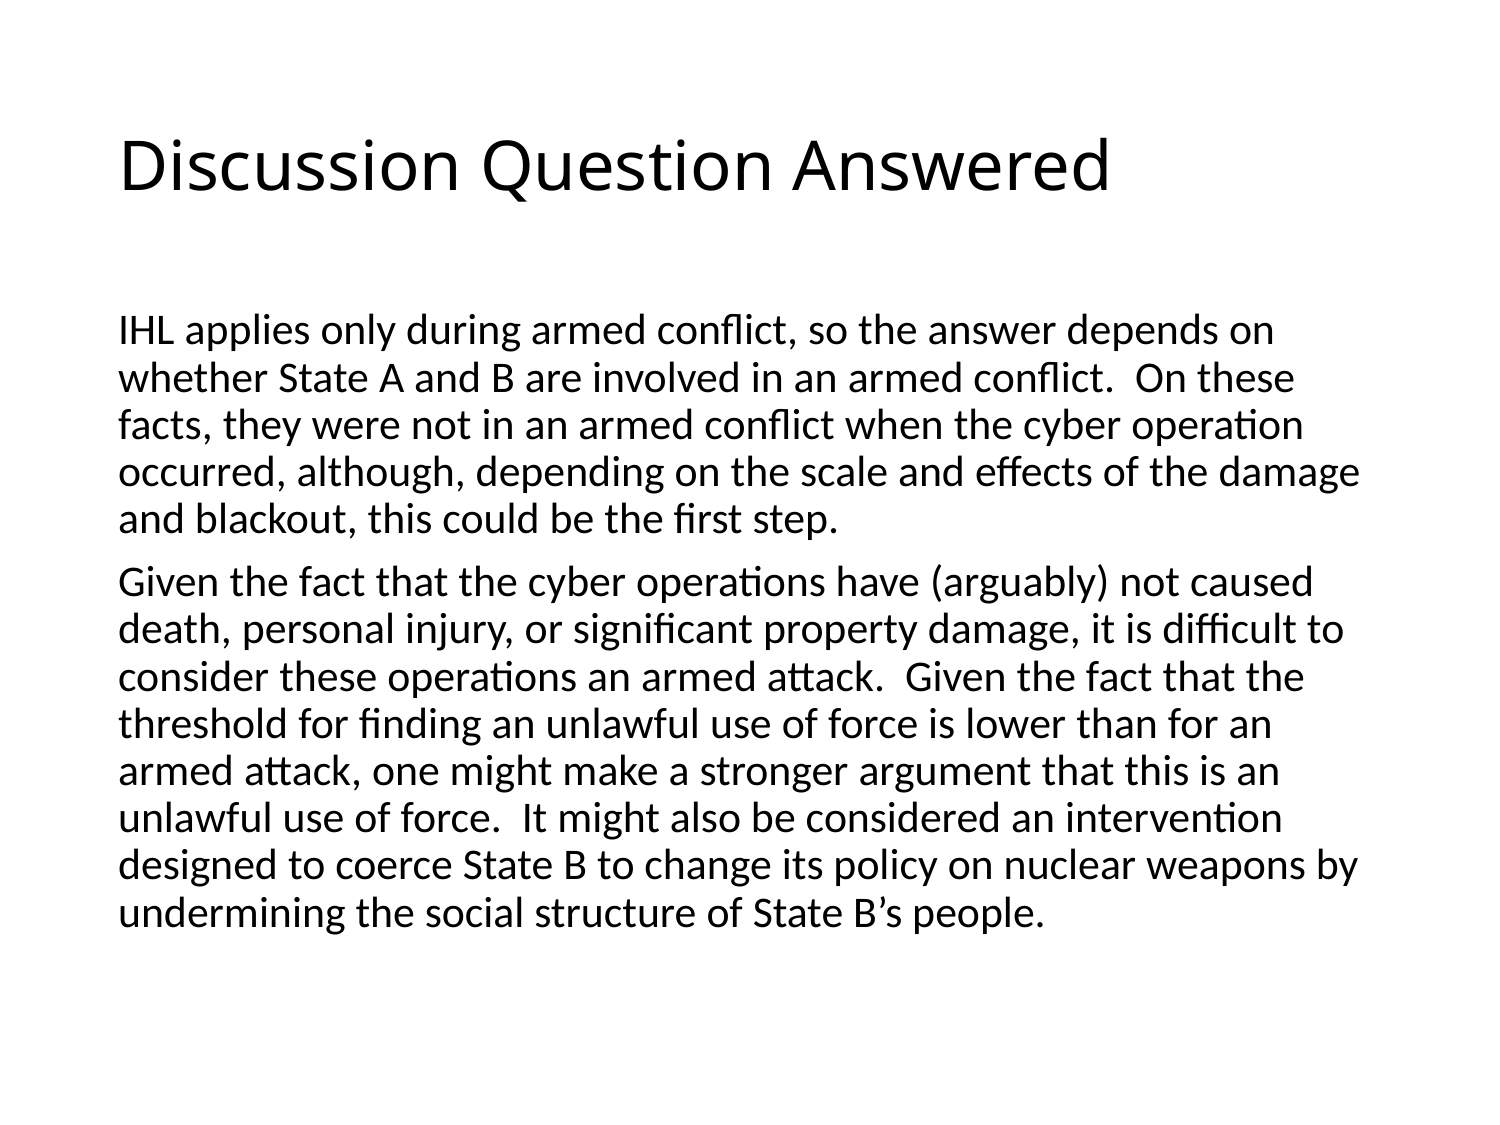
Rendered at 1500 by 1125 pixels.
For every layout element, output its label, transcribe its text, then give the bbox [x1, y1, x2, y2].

list IHL applies only during armed conflict, so the answer depends on whether State A and B are involved in an armed conflict. On these facts, they were not in an armed conflict when the cyber operation occurred, although, depending on the scale and effects of the damage and blackout, this could be the first step. Given the fact that the cyber operations have (arguably) not caused death, personal injury, or significant property damage, it is difficult to consider these operations an armed attack. Given the fact that the threshold for finding an unlawful use of force is lower than for an armed attack, one might make a stronger argument that this is an unlawful use of force. It might also be considered an intervention designed to coerce State B to change its policy on nuclear weapons by undermining the social structure of State B’s people. [102, 299, 1398, 1014]
title Discussion Question Answered [102, 59, 1398, 278]
